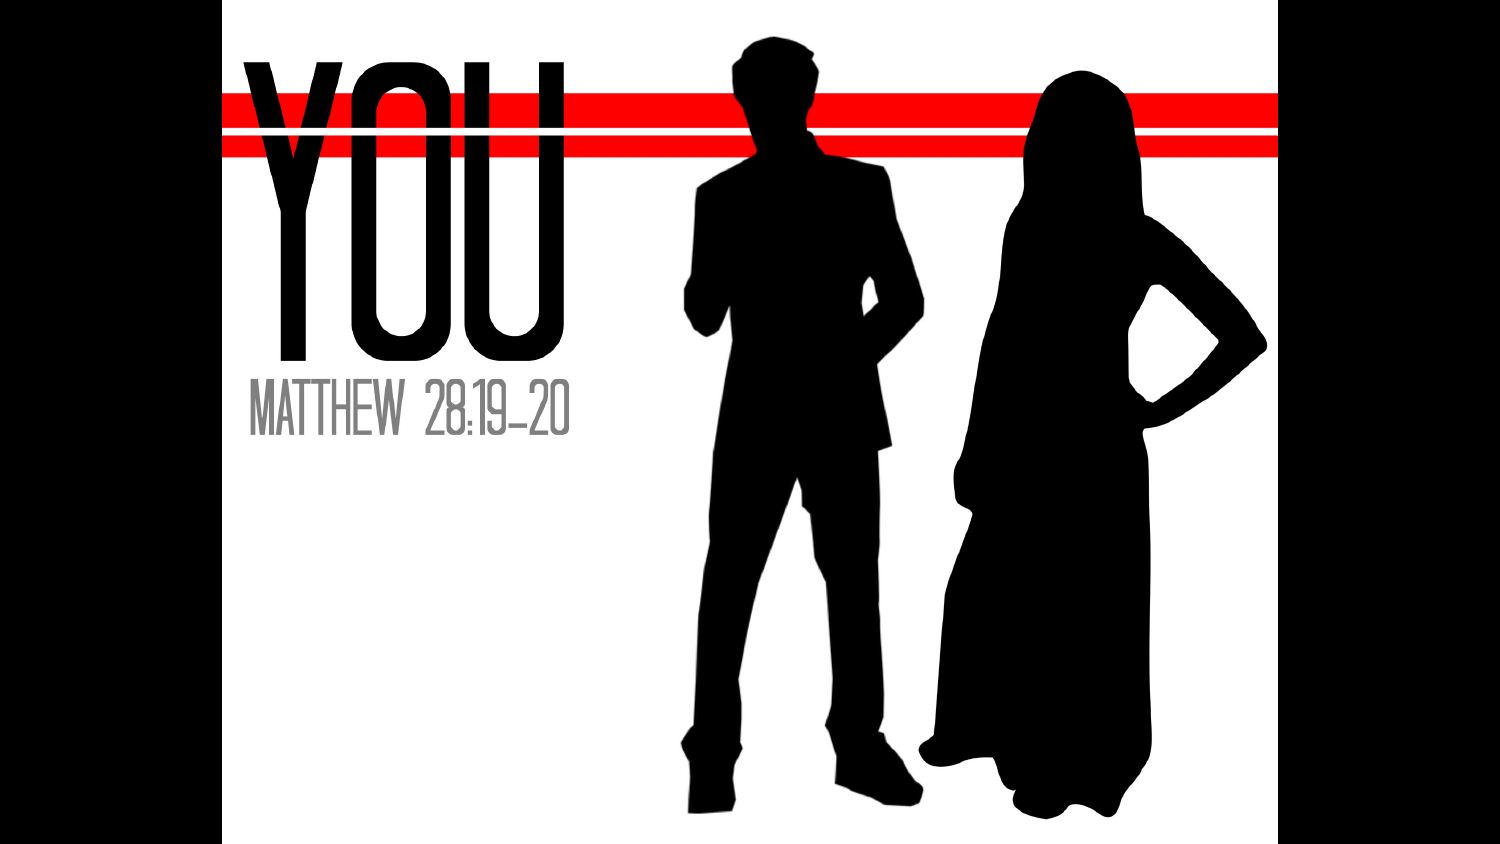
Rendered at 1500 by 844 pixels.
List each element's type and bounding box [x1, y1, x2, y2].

picture [222, 0, 1278, 844]
